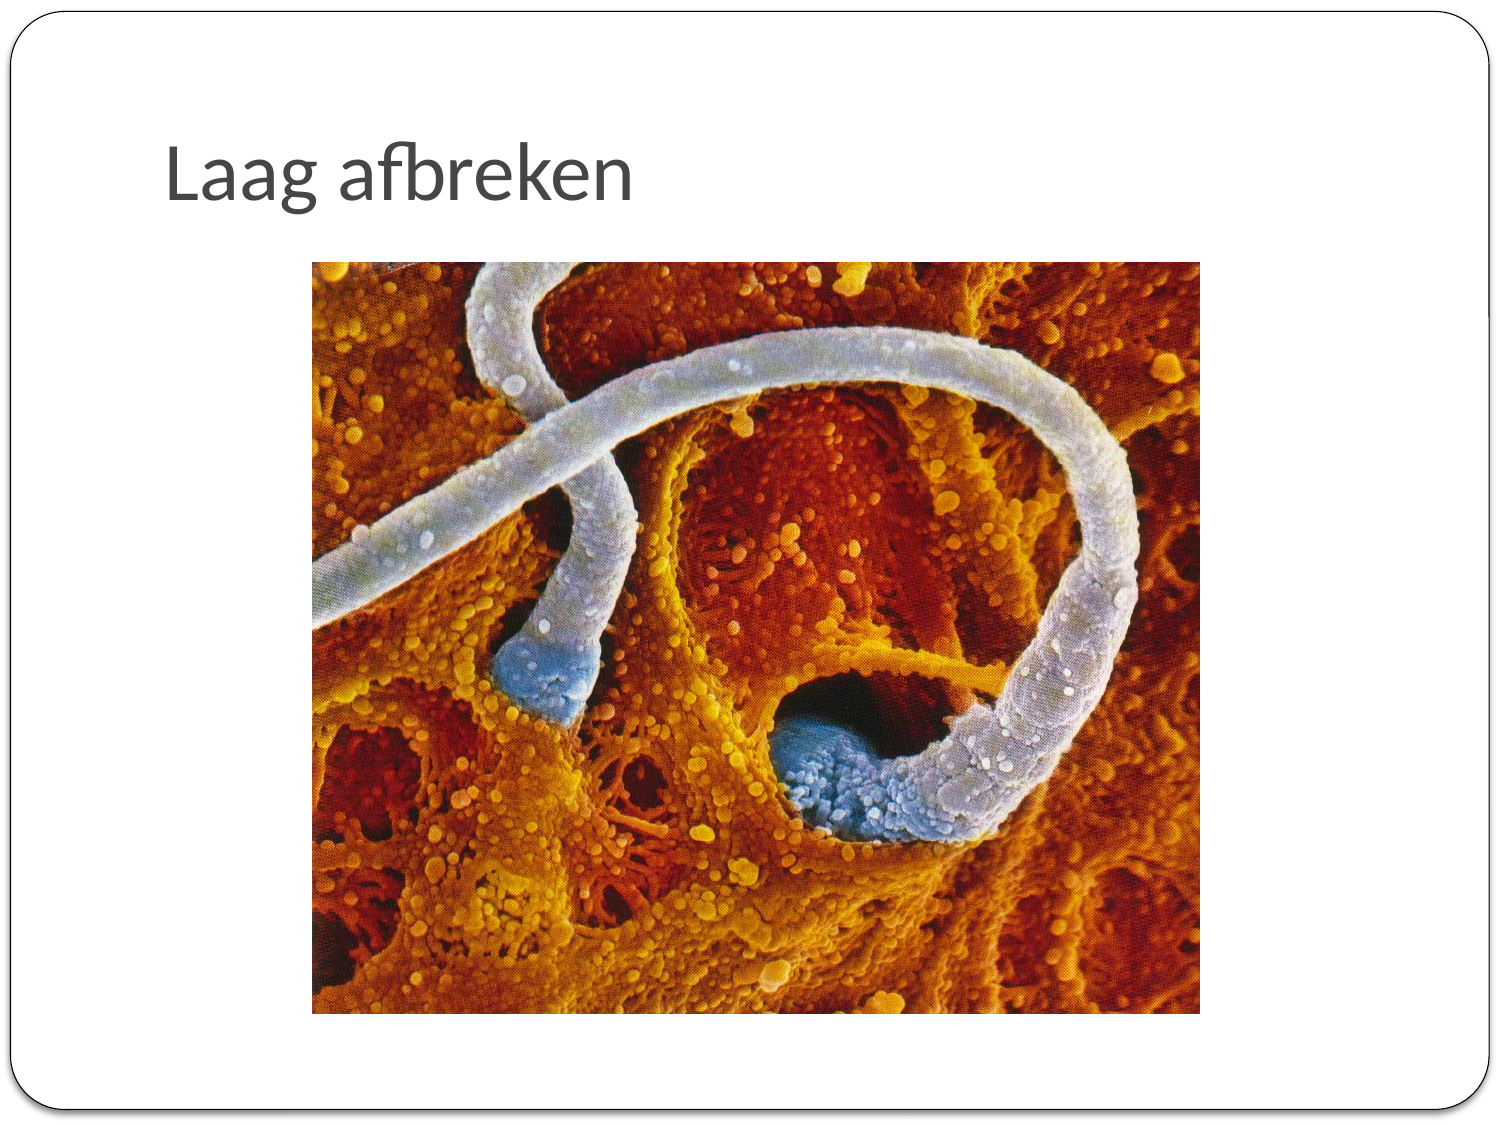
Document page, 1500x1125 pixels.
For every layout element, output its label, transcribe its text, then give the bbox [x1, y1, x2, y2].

picture [312, 262, 1201, 1015]
title Laag afbreken [150, 45, 1425, 233]
